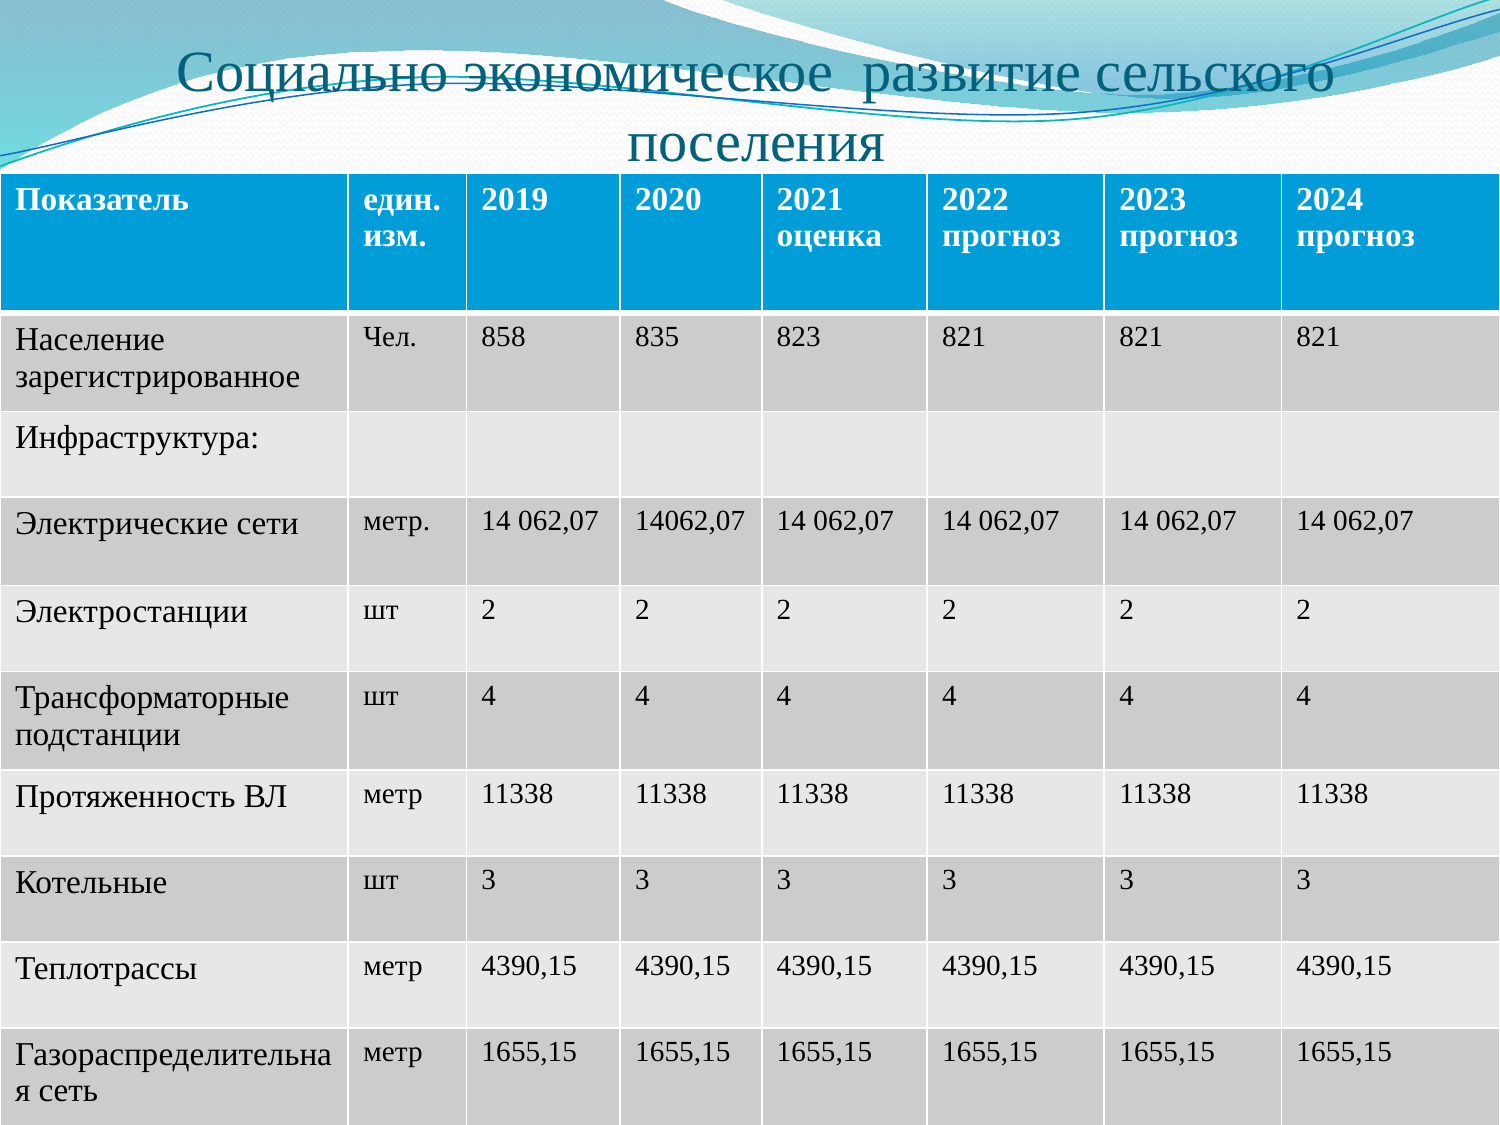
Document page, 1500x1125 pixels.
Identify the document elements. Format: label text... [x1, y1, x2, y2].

table_cell 1655,15 [1282, 1029, 1499, 1125]
table_cell Газораспределительная сеть [1, 1029, 347, 1125]
table_cell метр [349, 771, 466, 855]
table_cell шт [349, 857, 466, 941]
table_cell 2 [621, 586, 761, 671]
table_cell 14 062,07 [1105, 498, 1281, 585]
table_cell [1282, 412, 1499, 496]
table_header 2023 прогноз [1105, 174, 1281, 310]
table_cell 4 [763, 672, 926, 769]
table_cell 4390,15 [1282, 943, 1499, 1027]
table_cell 858 [467, 316, 619, 411]
table_cell Чел. [349, 316, 466, 411]
table_header 2022 прогноз [928, 174, 1103, 310]
table_cell 4390,15 [928, 943, 1103, 1027]
table_cell Инфраструктура: [1, 412, 347, 496]
table_header Показатель [1, 174, 347, 310]
table_header един. изм. [349, 174, 466, 310]
table_cell 821 [928, 316, 1103, 411]
table_cell метр. [349, 498, 466, 585]
table_cell 4 [467, 672, 619, 769]
table_cell 1655,15 [763, 1029, 926, 1125]
table_cell 1655,15 [1105, 1029, 1281, 1125]
table_cell 3 [467, 857, 619, 941]
table_cell 3 [621, 857, 761, 941]
table_header 2019 [467, 174, 619, 310]
table_cell 2 [928, 586, 1103, 671]
table_cell 4390,15 [467, 943, 619, 1027]
title Социально экономическое развитие сельского поселения [75, 30, 1438, 172]
table_cell 2 [467, 586, 619, 671]
table_cell 1655,15 [928, 1029, 1103, 1125]
table_cell [349, 412, 466, 496]
table_cell 2 [1105, 586, 1281, 671]
table_cell [621, 412, 761, 496]
table_cell 3 [763, 857, 926, 941]
table_cell 4 [928, 672, 1103, 769]
table_cell 11338 [1282, 771, 1499, 855]
table_cell метр [349, 1029, 466, 1125]
table_cell 14 062,07 [1282, 498, 1499, 585]
table_cell 821 [1282, 316, 1499, 411]
table_cell Протяженность ВЛ [1, 771, 347, 855]
table_cell 14 062,07 [928, 498, 1103, 585]
table_cell [928, 412, 1103, 496]
table_cell 835 [621, 316, 761, 411]
table_cell 11338 [621, 771, 761, 855]
table_cell [1105, 412, 1281, 496]
table_header 2021 оценка [763, 174, 926, 310]
table_cell 11338 [1105, 771, 1281, 855]
table_cell Теплотрассы [1, 943, 347, 1027]
table_cell 2 [1282, 586, 1499, 671]
table_cell шт [349, 586, 466, 671]
table_cell 14062,07 [621, 498, 761, 585]
table_cell 4 [1282, 672, 1499, 769]
table_cell 11338 [763, 771, 926, 855]
table_cell 4 [621, 672, 761, 769]
table_cell 3 [1105, 857, 1281, 941]
table_cell метр [349, 943, 466, 1027]
table_header 2024 прогноз [1282, 174, 1499, 310]
table_cell 823 [763, 316, 926, 411]
table_cell 821 [1105, 316, 1281, 411]
table_cell Электростанции [1, 586, 347, 671]
table_cell 4 [1105, 672, 1281, 769]
table_cell Котельные [1, 857, 347, 941]
table_cell шт [349, 672, 466, 769]
table_cell 2 [763, 586, 926, 671]
table_cell Население зарегистрированное [1, 316, 347, 411]
table_cell 1655,15 [467, 1029, 619, 1125]
table_cell [467, 412, 619, 496]
table_cell [763, 412, 926, 496]
table_cell Электрические сети [1, 498, 347, 585]
table_cell 4390,15 [763, 943, 926, 1027]
table_cell 3 [1282, 857, 1499, 941]
table_cell 3 [928, 857, 1103, 941]
table_header 2020 [621, 174, 761, 310]
table_cell 14 062,07 [763, 498, 926, 585]
table_cell 14 062,07 [467, 498, 619, 585]
table_cell 11338 [928, 771, 1103, 855]
table_cell 1655,15 [621, 1029, 761, 1125]
table_cell 4390,15 [621, 943, 761, 1027]
table_cell 4390,15 [1105, 943, 1281, 1027]
table_cell 11338 [467, 771, 619, 855]
table_cell Трансформаторные подстанции [1, 672, 347, 769]
